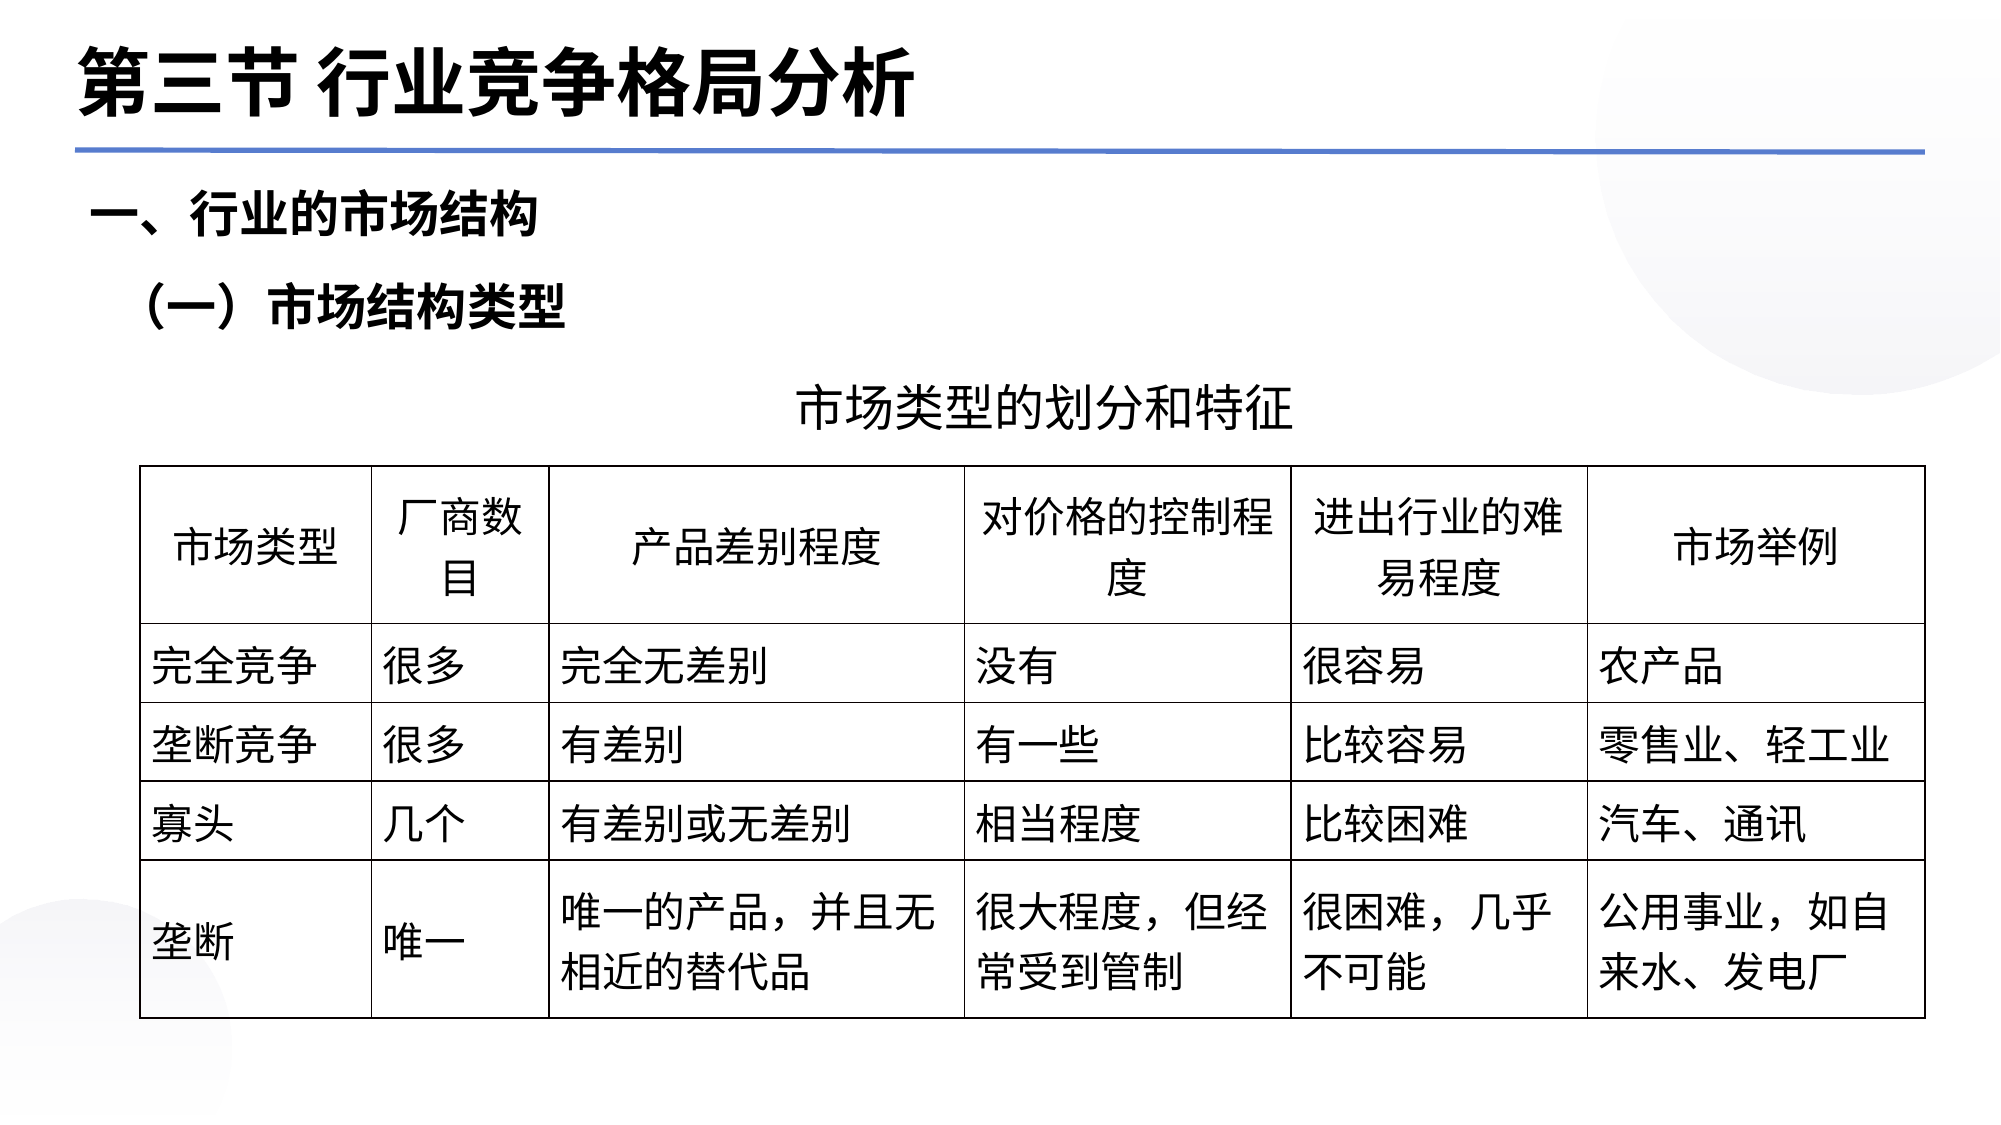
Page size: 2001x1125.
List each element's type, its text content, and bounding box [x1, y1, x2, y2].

text_box [1594, 0, 2000, 369]
text_box [0, 897, 233, 1125]
table_cell 有差别 [550, 703, 964, 780]
table_header 对价格的控制程度 [965, 467, 1290, 623]
table_cell 有差别或无差别 [550, 782, 964, 859]
text_box 第三节 行业竞争格局分析 [75, 24, 1925, 125]
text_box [74, 149, 1925, 153]
text_box 市场类型的划分和特征 [75, 338, 1971, 444]
table_cell 很困难，几乎不可能 [1292, 861, 1587, 1017]
table_cell 几个 [372, 782, 548, 859]
table_cell 完全无差别 [550, 624, 964, 702]
table_cell 完全竞争 [141, 624, 371, 702]
table_cell 很容易 [1292, 624, 1587, 702]
table_cell 有一些 [965, 703, 1290, 780]
table_cell 垄断竞争 [141, 703, 371, 780]
text_box 一、行业的市场结构 [75, 175, 909, 251]
table_cell 比较困难 [1292, 782, 1587, 859]
table_header 市场类型 [141, 467, 371, 623]
table_cell 零售业、轻工业 [1588, 703, 1924, 780]
table_cell 农产品 [1588, 624, 1924, 702]
table_header 市场举例 [1588, 467, 1924, 623]
table_cell 汽车、通讯 [1588, 782, 1924, 859]
table_header 产品差别程度 [550, 467, 964, 623]
table_header 厂商数目 [372, 467, 548, 623]
table_cell 垄断 [141, 861, 371, 1017]
table_cell 很多 [372, 703, 548, 780]
table_cell 比较容易 [1292, 703, 1587, 780]
table_cell 唯一 [372, 861, 548, 1017]
table_cell 很多 [372, 624, 548, 702]
table_cell 相当程度 [965, 782, 1290, 859]
table_cell 没有 [965, 624, 1290, 702]
table_cell 寡头 [141, 782, 371, 859]
table_cell 唯一的产品，并且无相近的替代品 [550, 861, 964, 1017]
table_cell 公用事业，如自来水、发电厂 [1588, 861, 1924, 1017]
text_box （一）市场结构类型 [102, 267, 936, 338]
table_cell 很大程度，但经常受到管制 [965, 861, 1290, 1017]
table_header 进出行业的难易程度 [1292, 467, 1587, 623]
